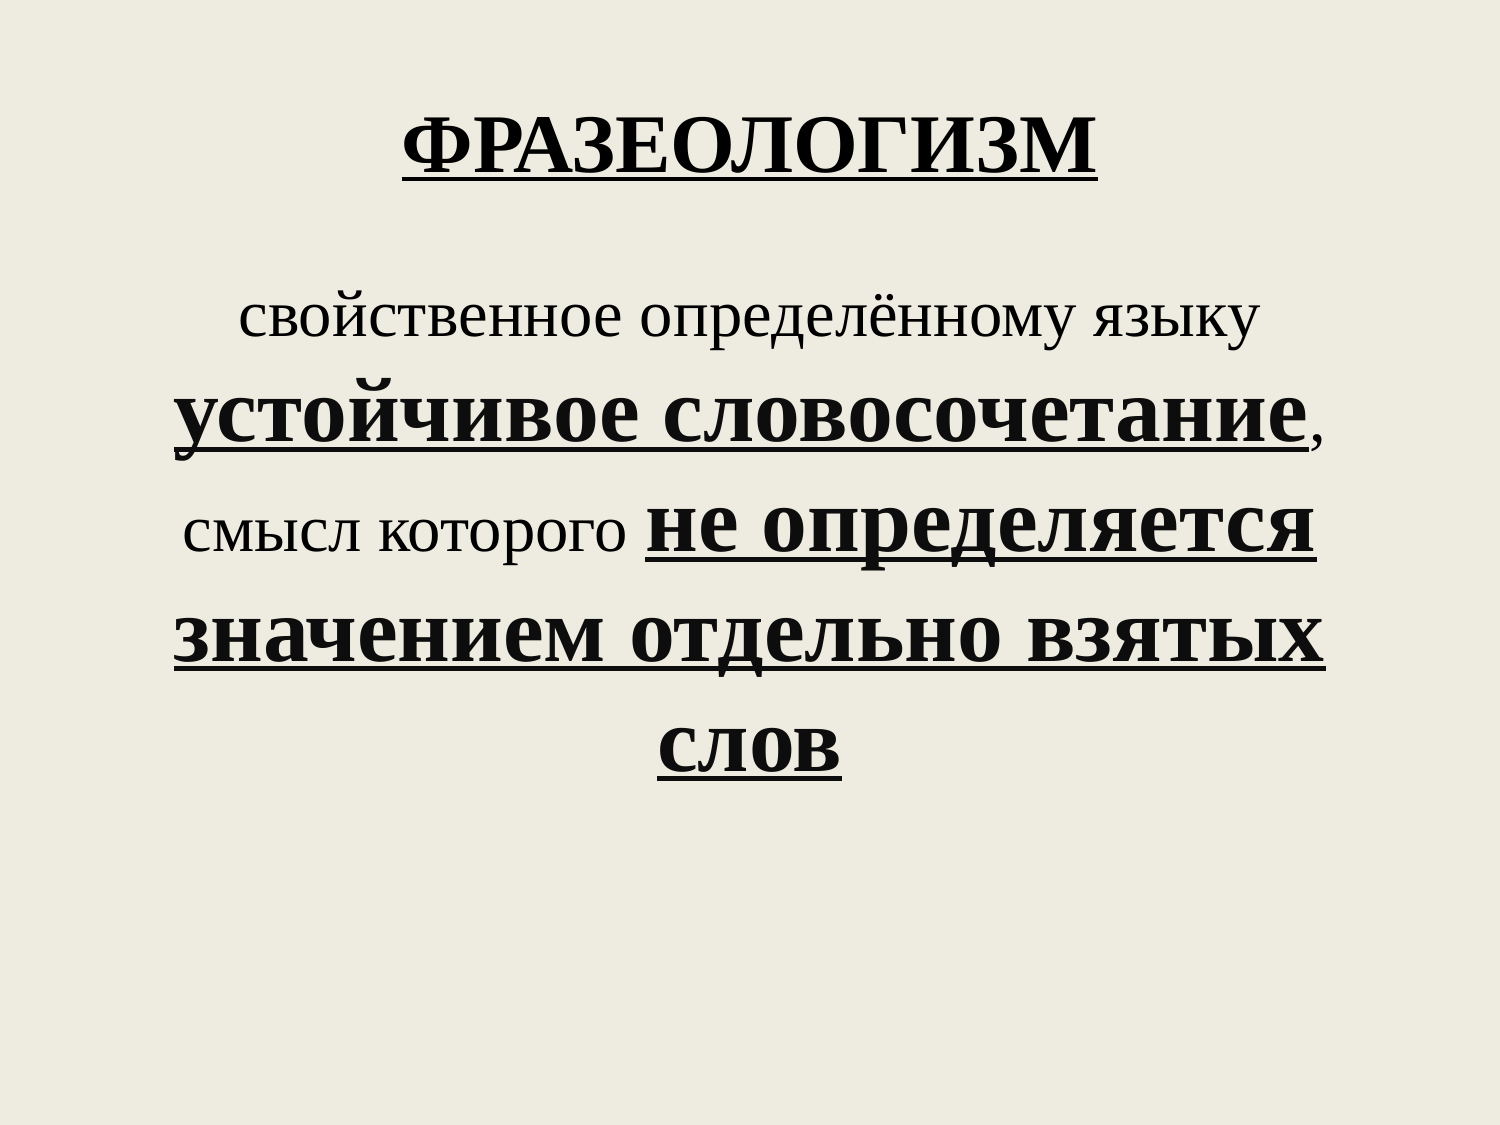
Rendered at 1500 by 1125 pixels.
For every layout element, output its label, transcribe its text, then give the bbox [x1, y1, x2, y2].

title ФРАЗЕОЛОГИЗМ [75, 45, 1425, 233]
list свойственное определённому языку устойчивое словосочетание, смысл которого не определяется значением отдельно взятых слов [75, 262, 1425, 1005]
